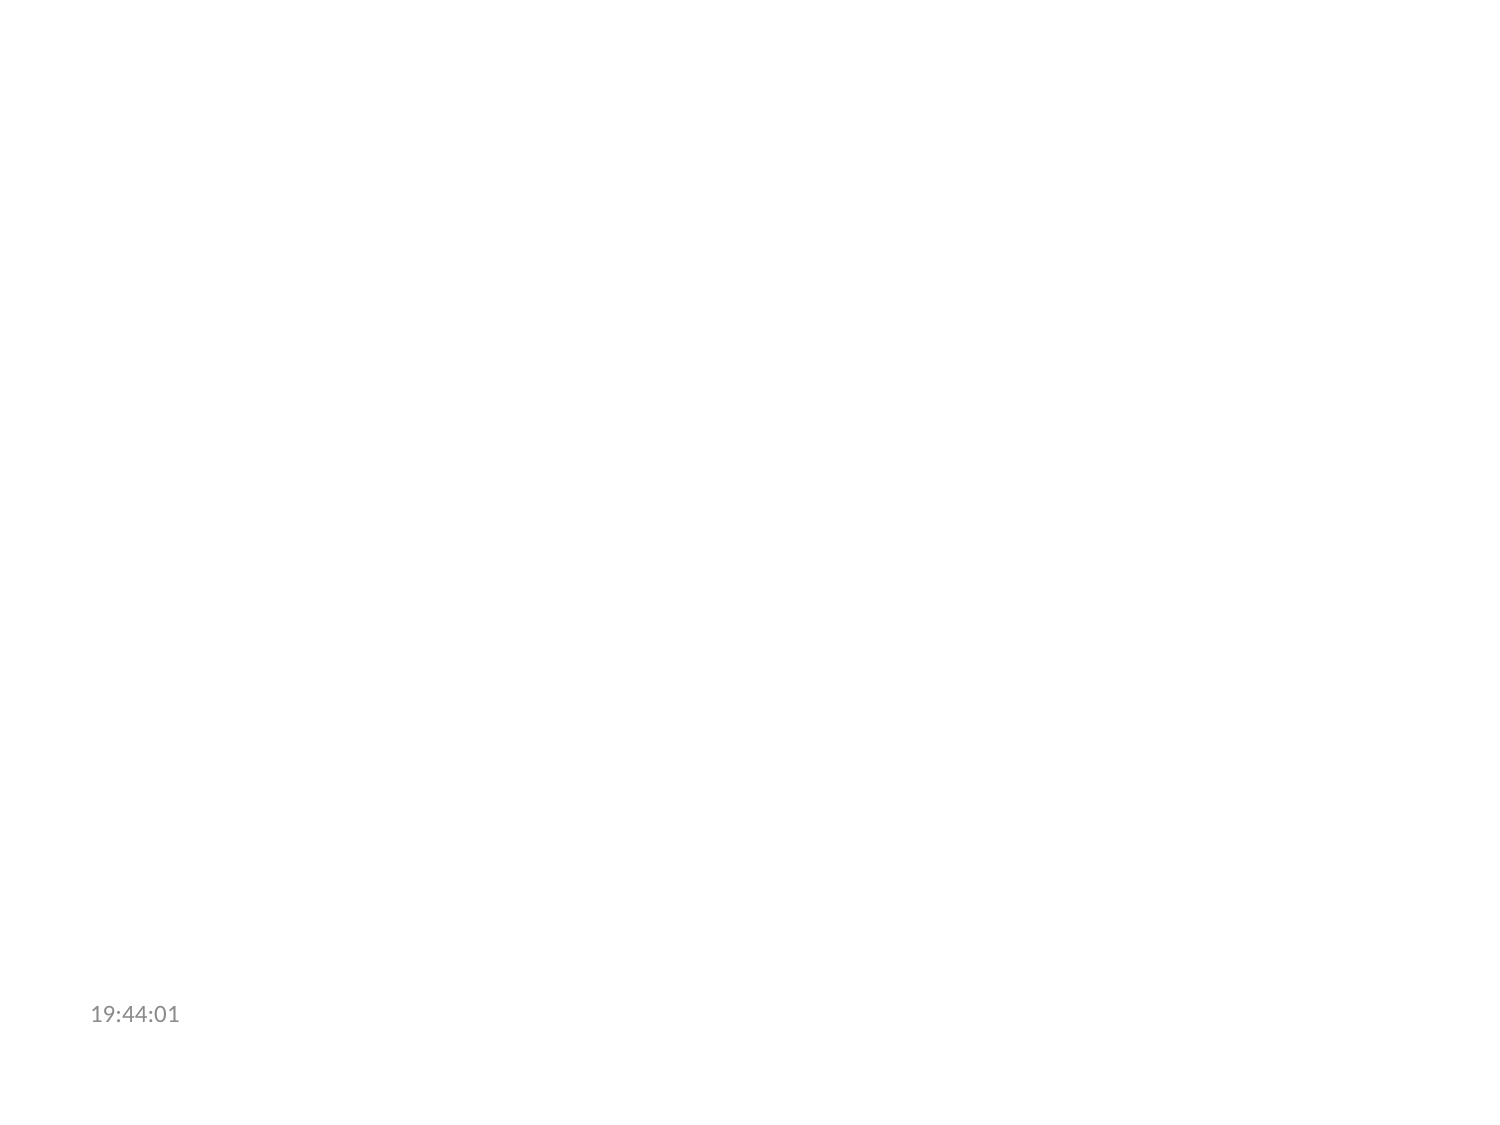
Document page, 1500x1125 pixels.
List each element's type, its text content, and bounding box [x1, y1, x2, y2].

text_box 15:35:09 [75, 982, 425, 1043]
